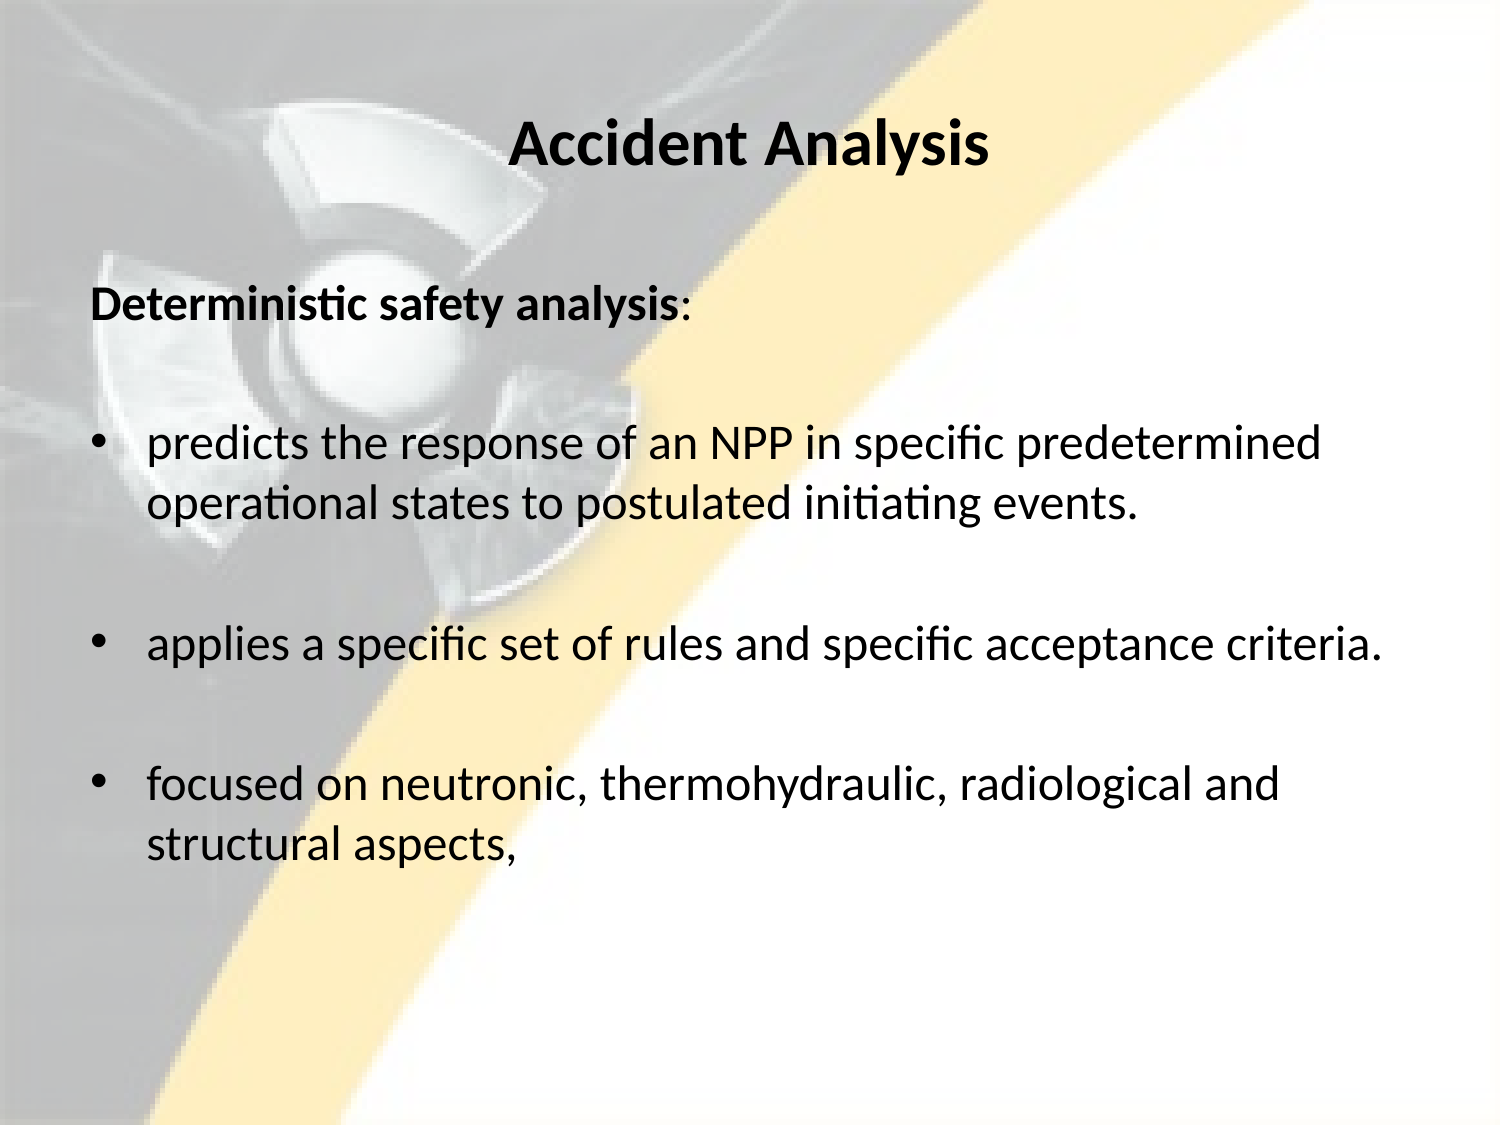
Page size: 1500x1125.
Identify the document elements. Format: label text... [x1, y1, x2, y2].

list Deterministic safety analysis: predicts the response of an NPP in specific predetermined operational states to postulated initiating events. applies a specific set of rules and specific acceptance criteria. focused on neutronic, thermohydraulic, radiological and structural aspects, [75, 262, 1425, 1005]
title Accident Analysis [75, 45, 1425, 233]
